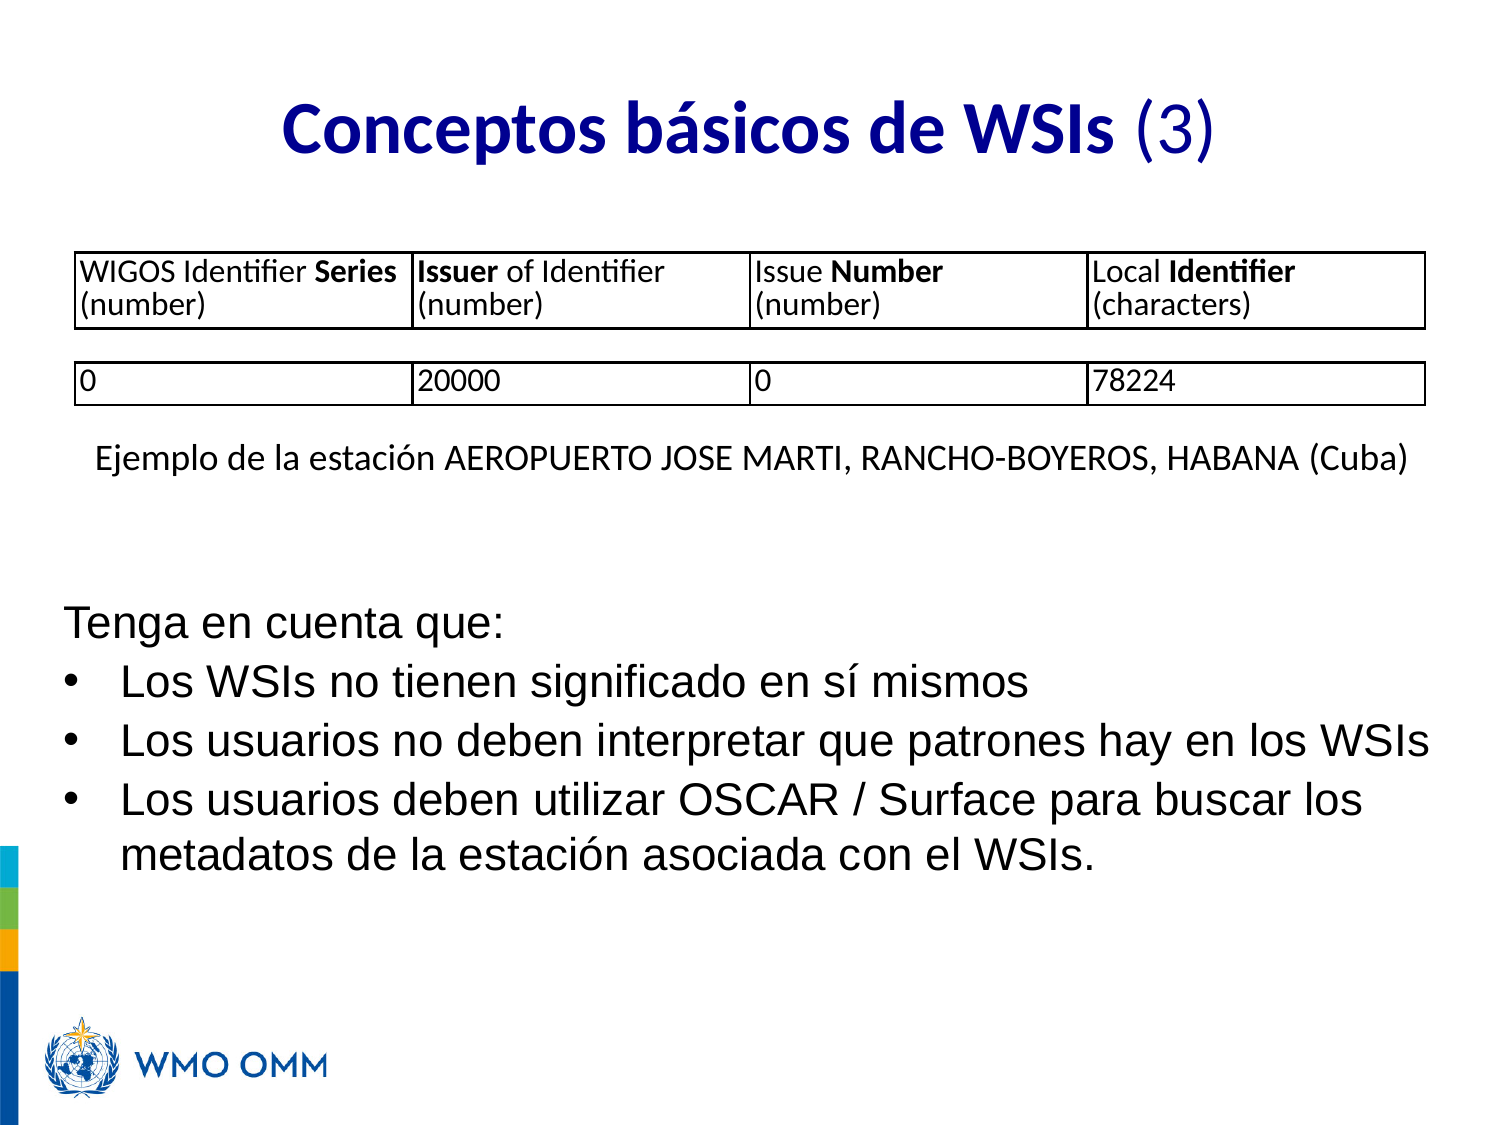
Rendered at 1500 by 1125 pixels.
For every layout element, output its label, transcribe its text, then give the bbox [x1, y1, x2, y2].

table_header Issuer of Identifier (number) [414, 254, 749, 327]
table_header Local Identifier (characters) [1089, 254, 1424, 327]
title Conceptos básicos de WSIs (3) [45, 45, 1455, 203]
table_header Issue Number (number) [751, 254, 1086, 327]
table_header 20000 [414, 364, 749, 404]
table_header 78224 [1089, 364, 1424, 404]
picture [0, 845, 327, 1125]
text_box Ejemplo de la estación AEROPUERTO JOSE MARTI, RANCHO-BOYEROS, HABANA (Cuba) [49, 425, 1455, 501]
table_header 0 [76, 364, 411, 404]
text_box Tenga en cuenta que: Los WSIs no tienen significado en sí mismos Los usuarios no deben interpretar que patrones hay en los WSIs Los usuarios deben utilizar OSCAR / Surface para buscar los metadatos de la estación asociada con el WSIs. [49, 584, 1455, 906]
table_header WIGOS Identifier Series (number) [76, 254, 411, 327]
table_header 0 [751, 364, 1086, 404]
